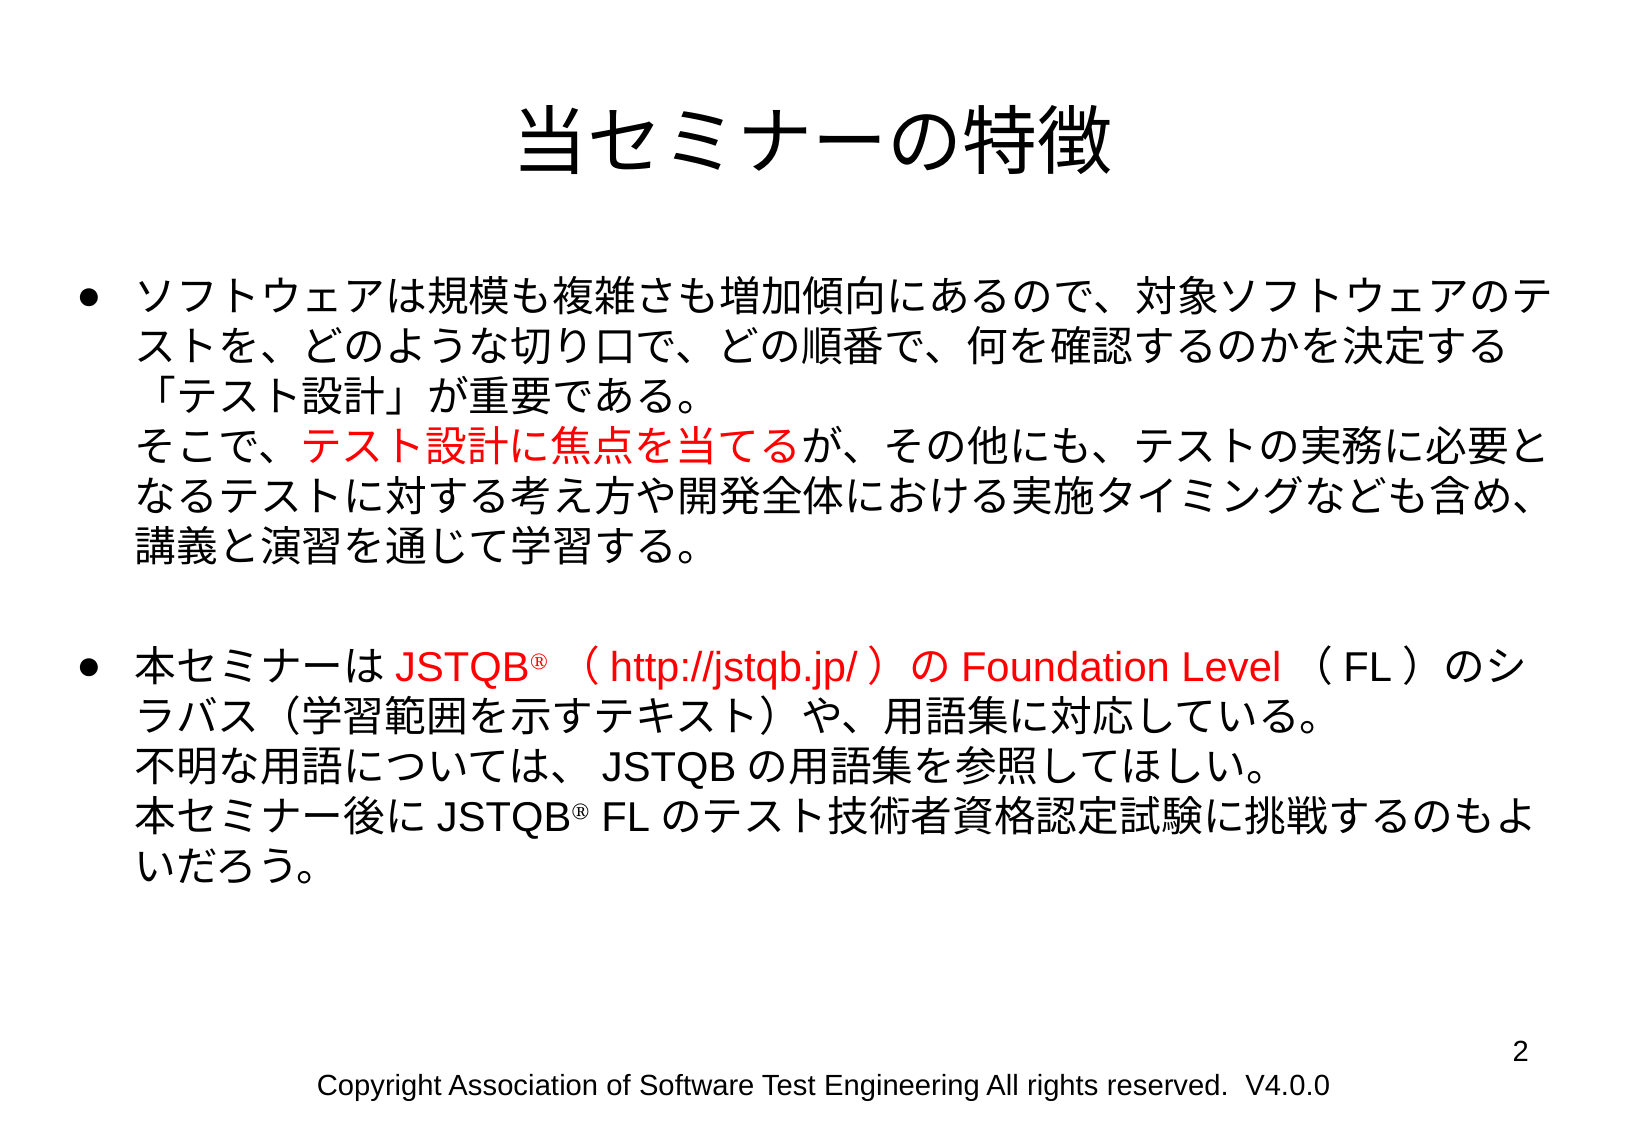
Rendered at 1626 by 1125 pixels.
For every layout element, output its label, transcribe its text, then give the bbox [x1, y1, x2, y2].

title 当セミナーの特徴 [81, 45, 1544, 233]
footer Copyright Association of Software Test Engineering All rights reserved. V4.0.0 [233, 1058, 1164, 1103]
list ソフトウェアは規模も複雑さも増加傾向にあるので、対象ソフトウェアのテストを、どのような切り口で、どの順番で、何を確認するのかを決定する「テスト設計」が重要である。 そこで、テスト設計に焦点を当てるが、その他にも、テストの実務に必要となるテストに対する考え方や開発全体における実施タイミングなども含め、講義と演習を通じて学習する。 本セミナーはJSTQBⓇ（http://jstqb.jp/）のFoundation Level（FL）のシラバス（学習範囲を示すテキスト）や、用語集に対応している。 不明な用語については、JSTQBの用語集を参照してほしい。 本セミナー後にJSTQBⓇ FLのテスト技術者資格認定試験に挑戦するのもよいだろう。 [44, 262, 1581, 1005]
slide_number ‹#› [1164, 1024, 1544, 1103]
